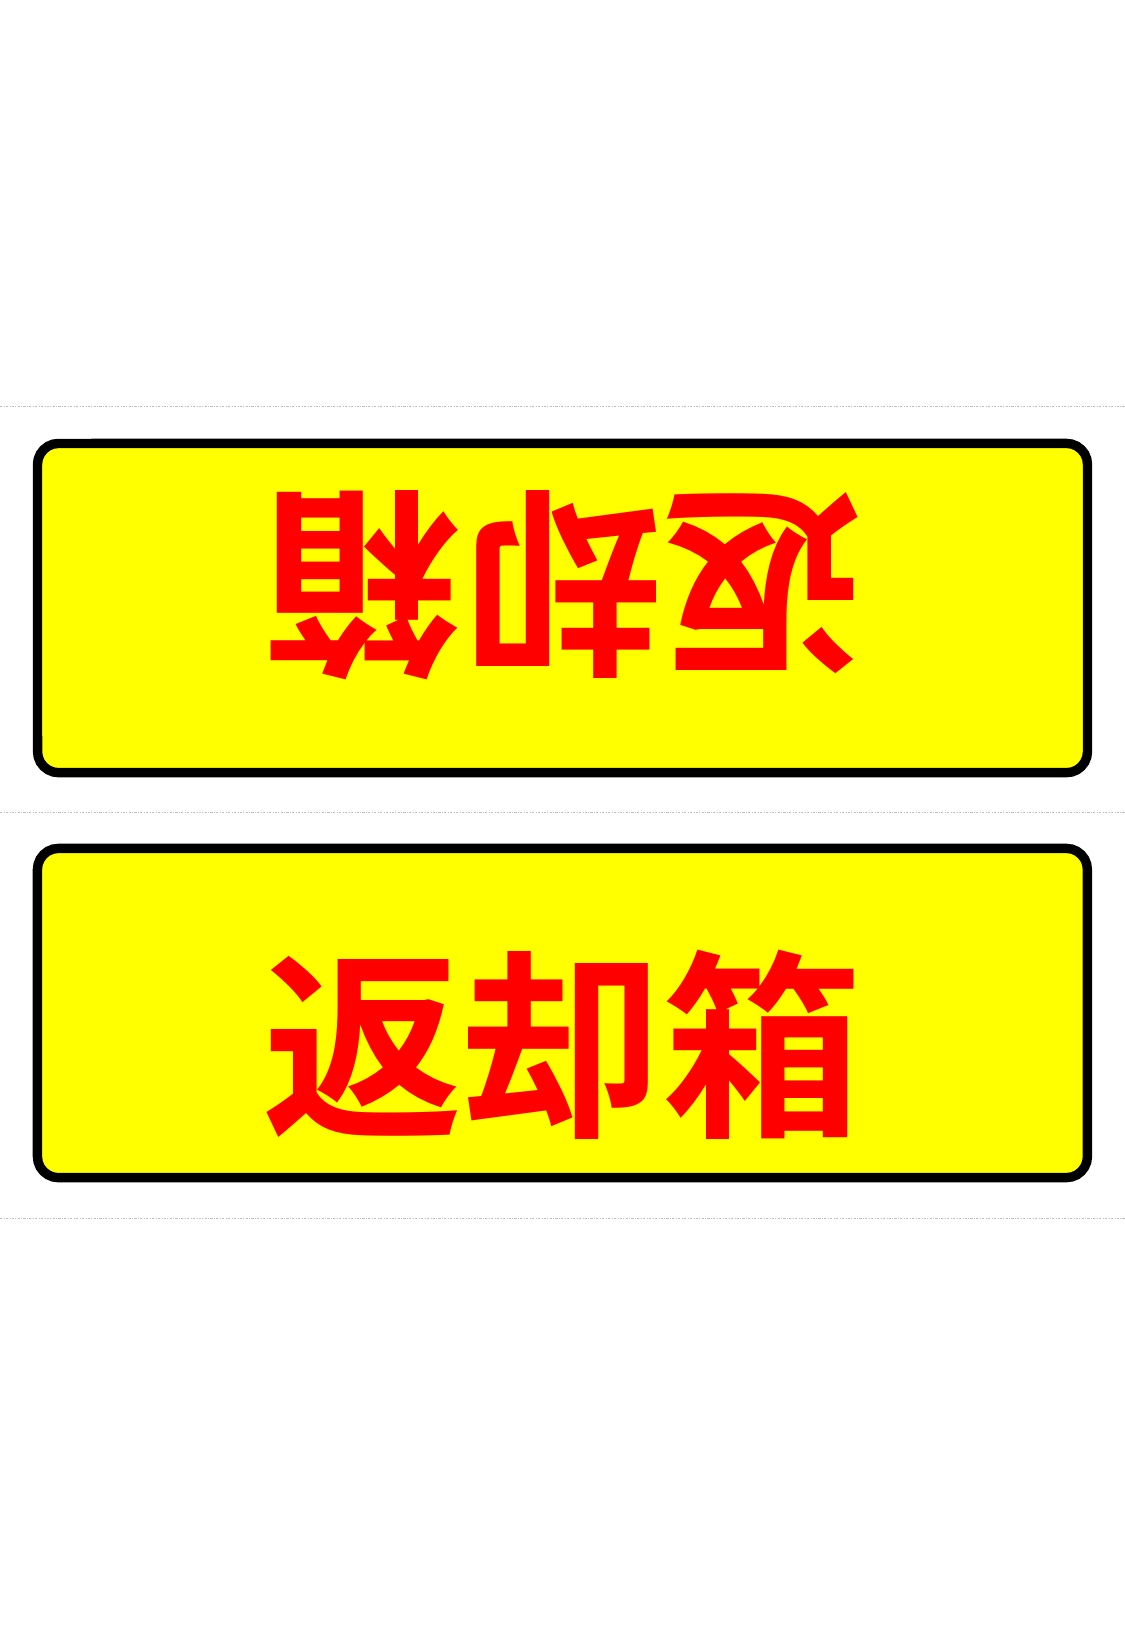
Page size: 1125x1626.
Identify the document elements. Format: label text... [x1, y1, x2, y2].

text_box 返却箱 [247, 914, 878, 1170]
text_box [36, 442, 1089, 774]
text_box 返却箱 [247, 461, 878, 716]
text_box [36, 847, 1089, 1179]
